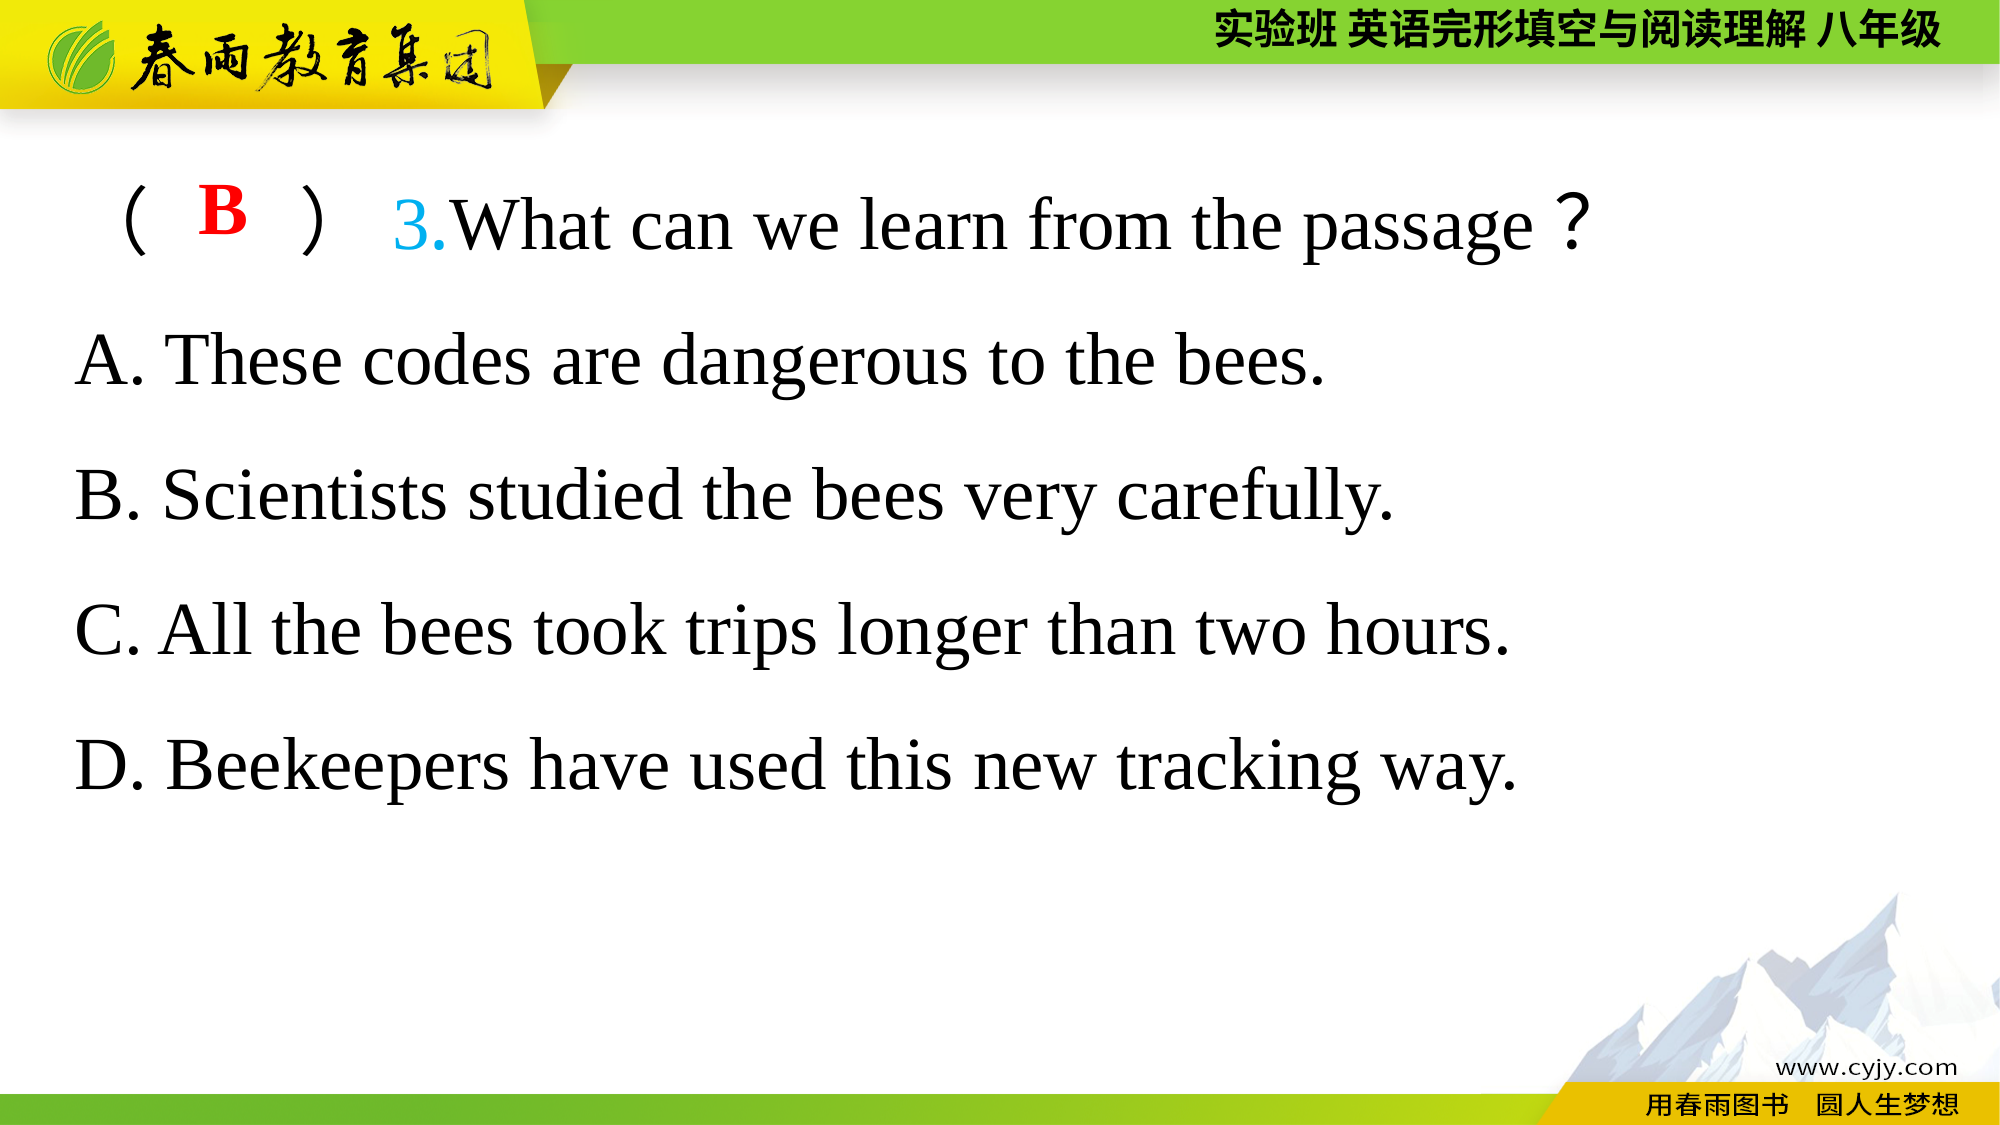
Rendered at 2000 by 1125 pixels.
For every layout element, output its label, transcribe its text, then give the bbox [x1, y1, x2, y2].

text_box B [183, 151, 264, 257]
picture [0, 0, 2000, 1125]
list （ ）3.What can we learn from the passage？ A. These codes are dangerous to the bees. B. Scientists studied the bees very carefully. C. All the bees took trips longer than two hours. D. Beekeepers have used this new tracking way. [59, 122, 1944, 820]
